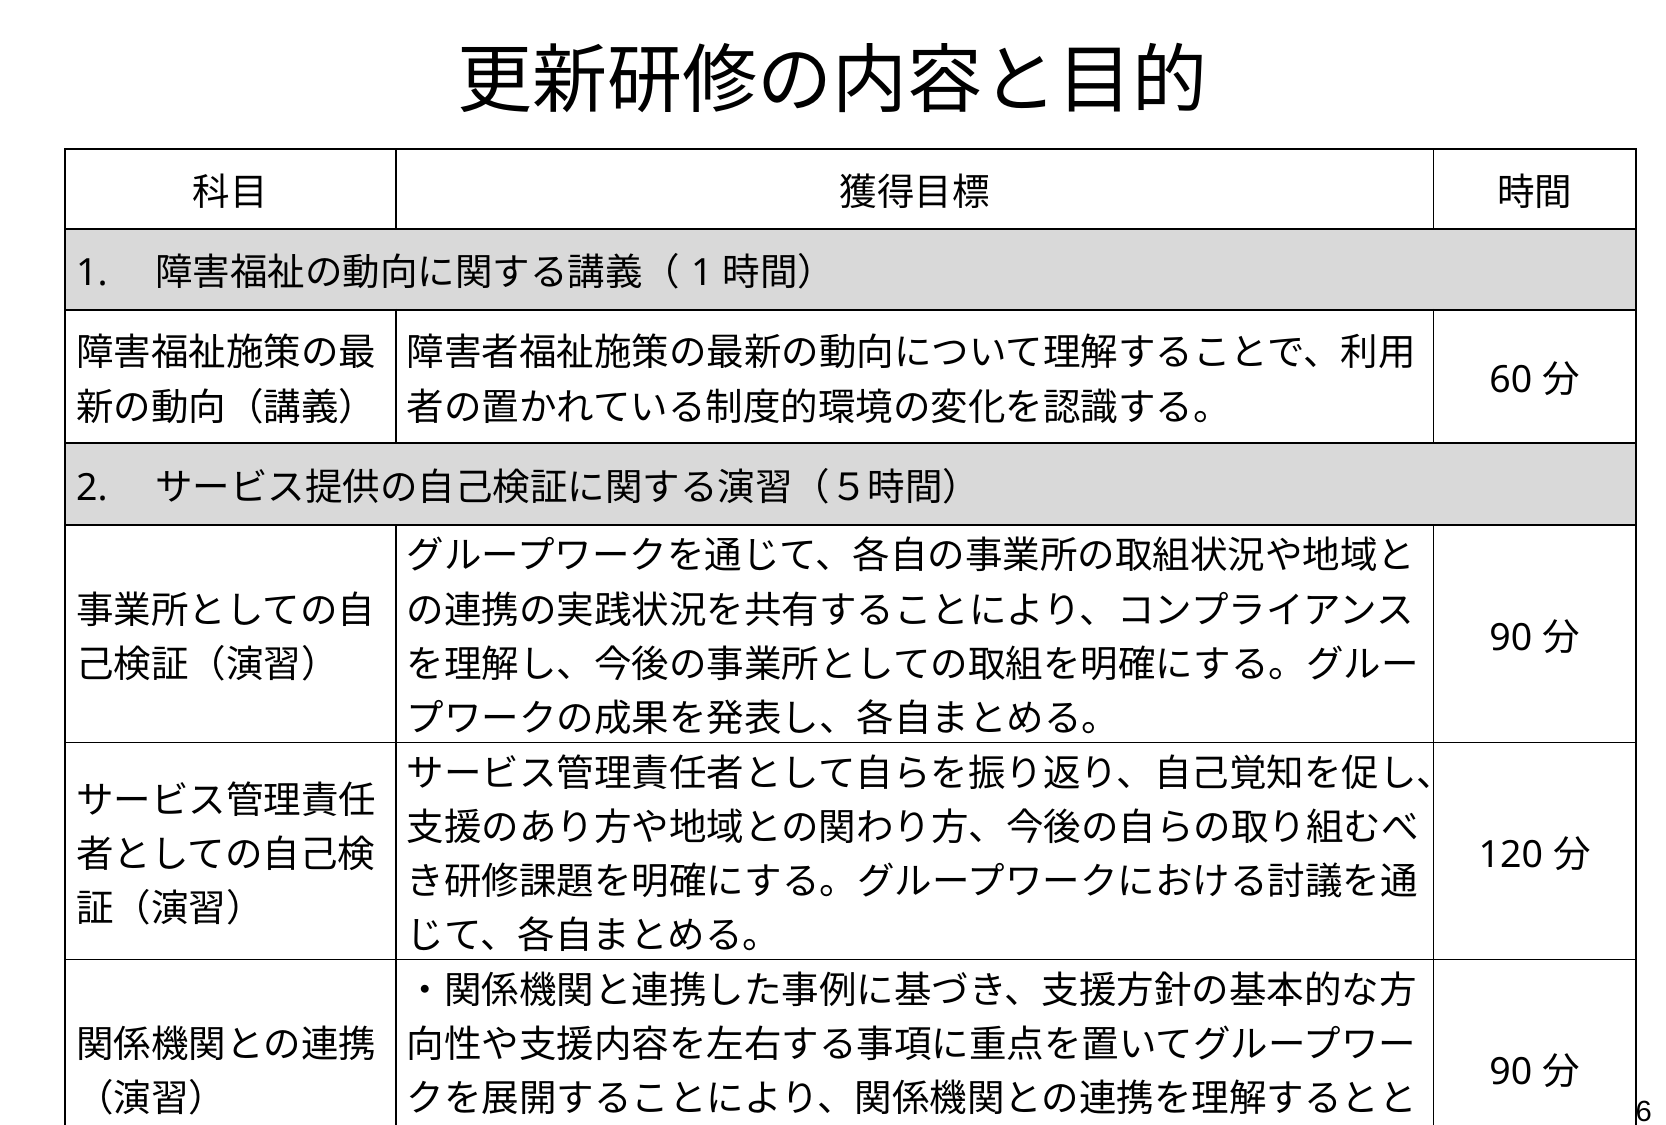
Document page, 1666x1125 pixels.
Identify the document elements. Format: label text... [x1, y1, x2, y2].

table_cell 90分 [1434, 526, 1635, 742]
table_cell 60分 [1434, 311, 1635, 442]
table_cell サービス管理責任者として自らを振り返り、自己覚知を促し、支援のあり方や地域との関わり方、今後の自らの取り組むべき研修課題を明確にする。グループワークにおける討議を通じて、各自まとめる。 [397, 743, 1433, 959]
table_cell 関係機関との連携（演習） [66, 960, 395, 1125]
table_header 時間 [1434, 150, 1635, 228]
table_header 科目 [66, 150, 395, 228]
table_cell 障害者福祉施策の最新の動向について理解することで、利用者の置かれている制度的環境の変化を認識する。 [397, 311, 1433, 442]
table_cell 1. 障害福祉の動向に関する講義（1時間） [66, 230, 1635, 309]
table_cell 2. サービス提供の自己検証に関する演習（５時間） [66, 444, 1635, 524]
table_cell グループワークを通じて、各自の事業所の取組状況や地域との連携の実践状況を共有することにより、コンプライアンスを理解し、今後の事業所としての取組を明確にする。グループワークの成果を発表し、各自まとめる。 [397, 526, 1433, 742]
slide_number 6 [1637, 1084, 1666, 1125]
table_header 獲得目標 [397, 150, 1433, 228]
table_cell サービス管理責任者としての自己検証（演習） [66, 743, 395, 959]
table_cell 90分 [1434, 960, 1635, 1125]
table_cell 事業所としての自己検証（演習） [66, 526, 395, 742]
table_cell 120分 [1434, 743, 1635, 959]
table_cell ・関係機関と連携した事例に基づき、支援方針の基本的な方向性や支援内容を左右する事項に重点を置いてグループワークを展開することにより、関係機関との連携を理解するとともに、（自立支援）協議会の役割を再認識する。 [397, 960, 1433, 1125]
text_box 更新研修の内容と目的 [165, 24, 1501, 130]
table_cell 障害福祉施策の最新の動向（講義） [66, 311, 395, 442]
